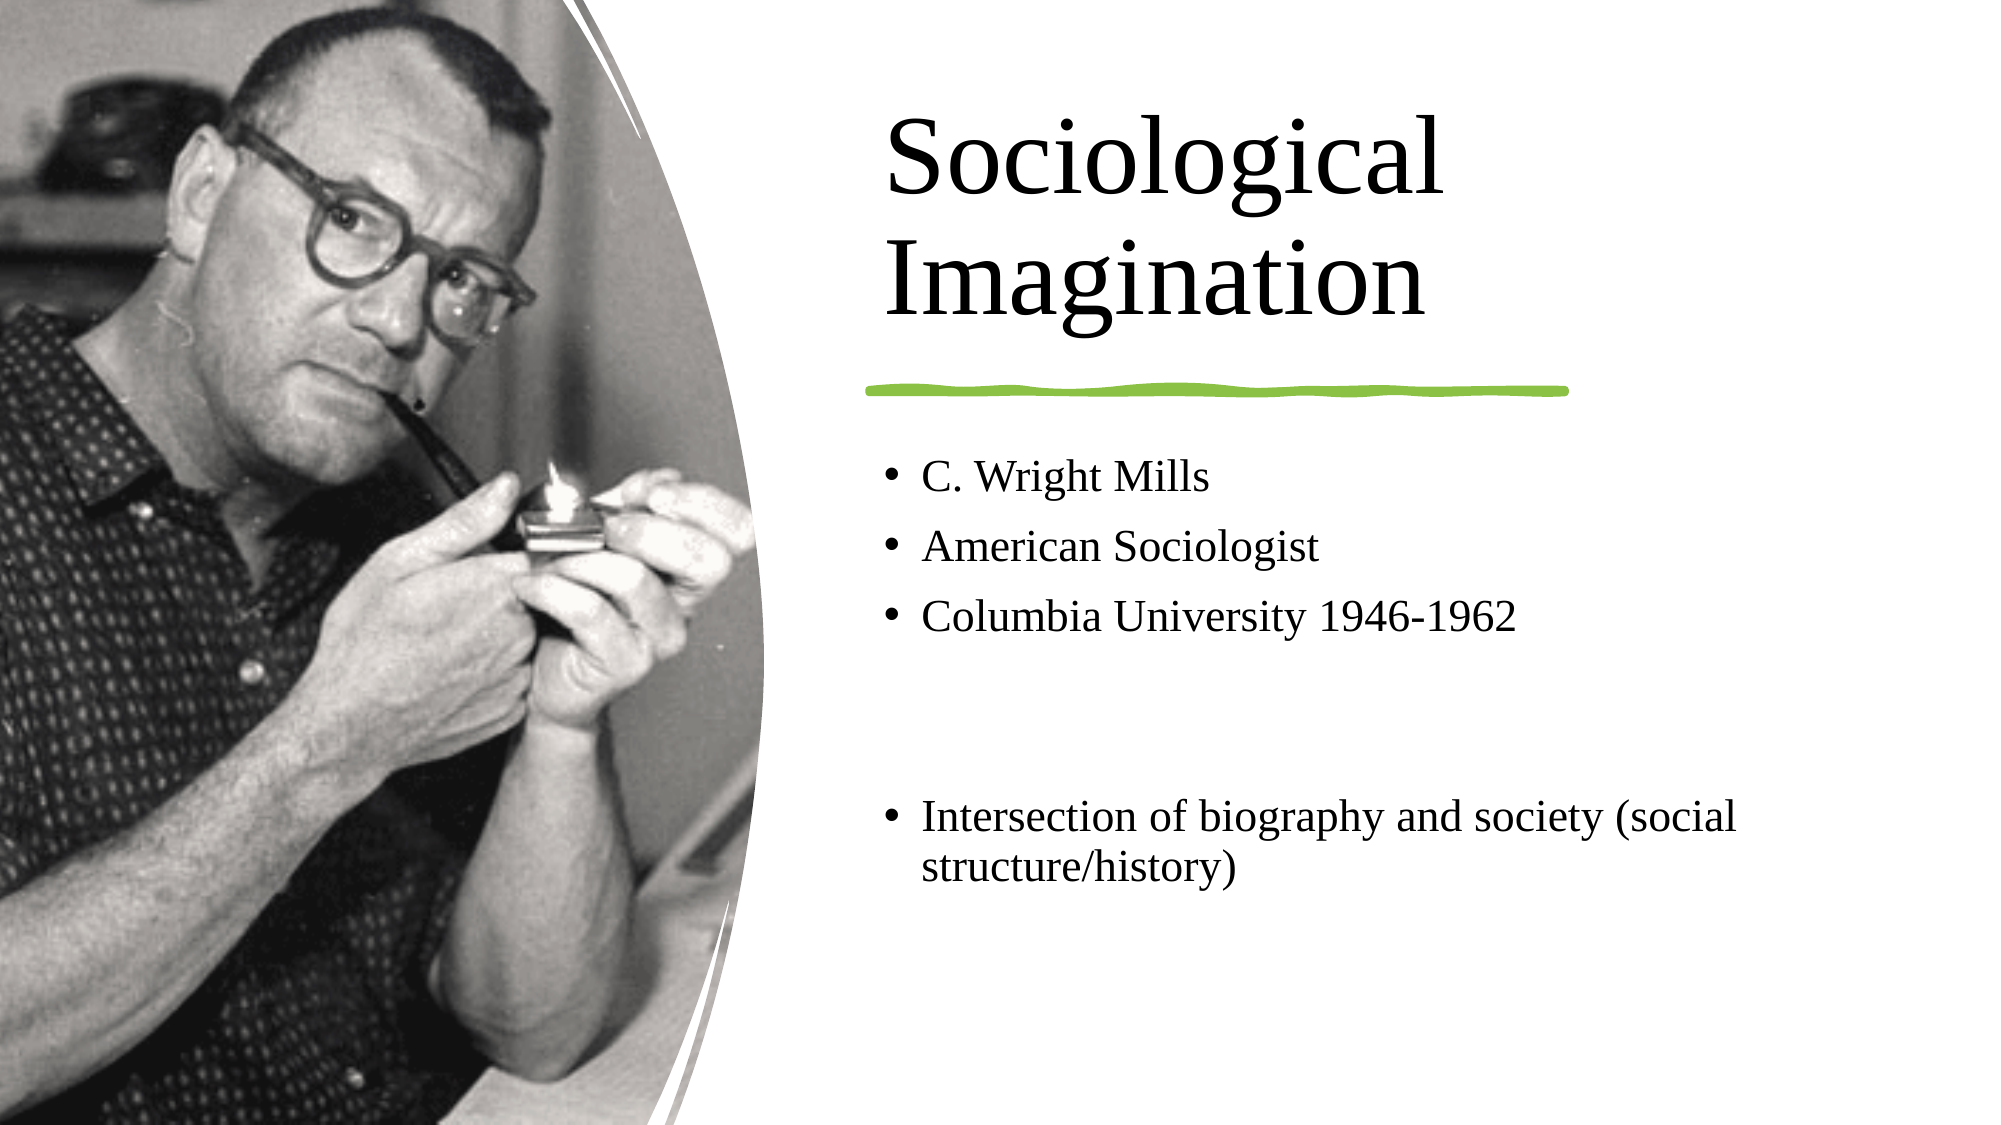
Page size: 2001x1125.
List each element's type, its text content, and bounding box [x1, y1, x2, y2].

title Sociological Imagination [869, 53, 1895, 347]
picture [0, 0, 764, 1125]
list C. Wright Mills American Sociologist Columbia University 1946-1962 Intersection of biography and society (social structure/history) [869, 443, 1895, 1016]
text_box [867, 385, 1567, 396]
text_box [764, 0, 2000, 1125]
